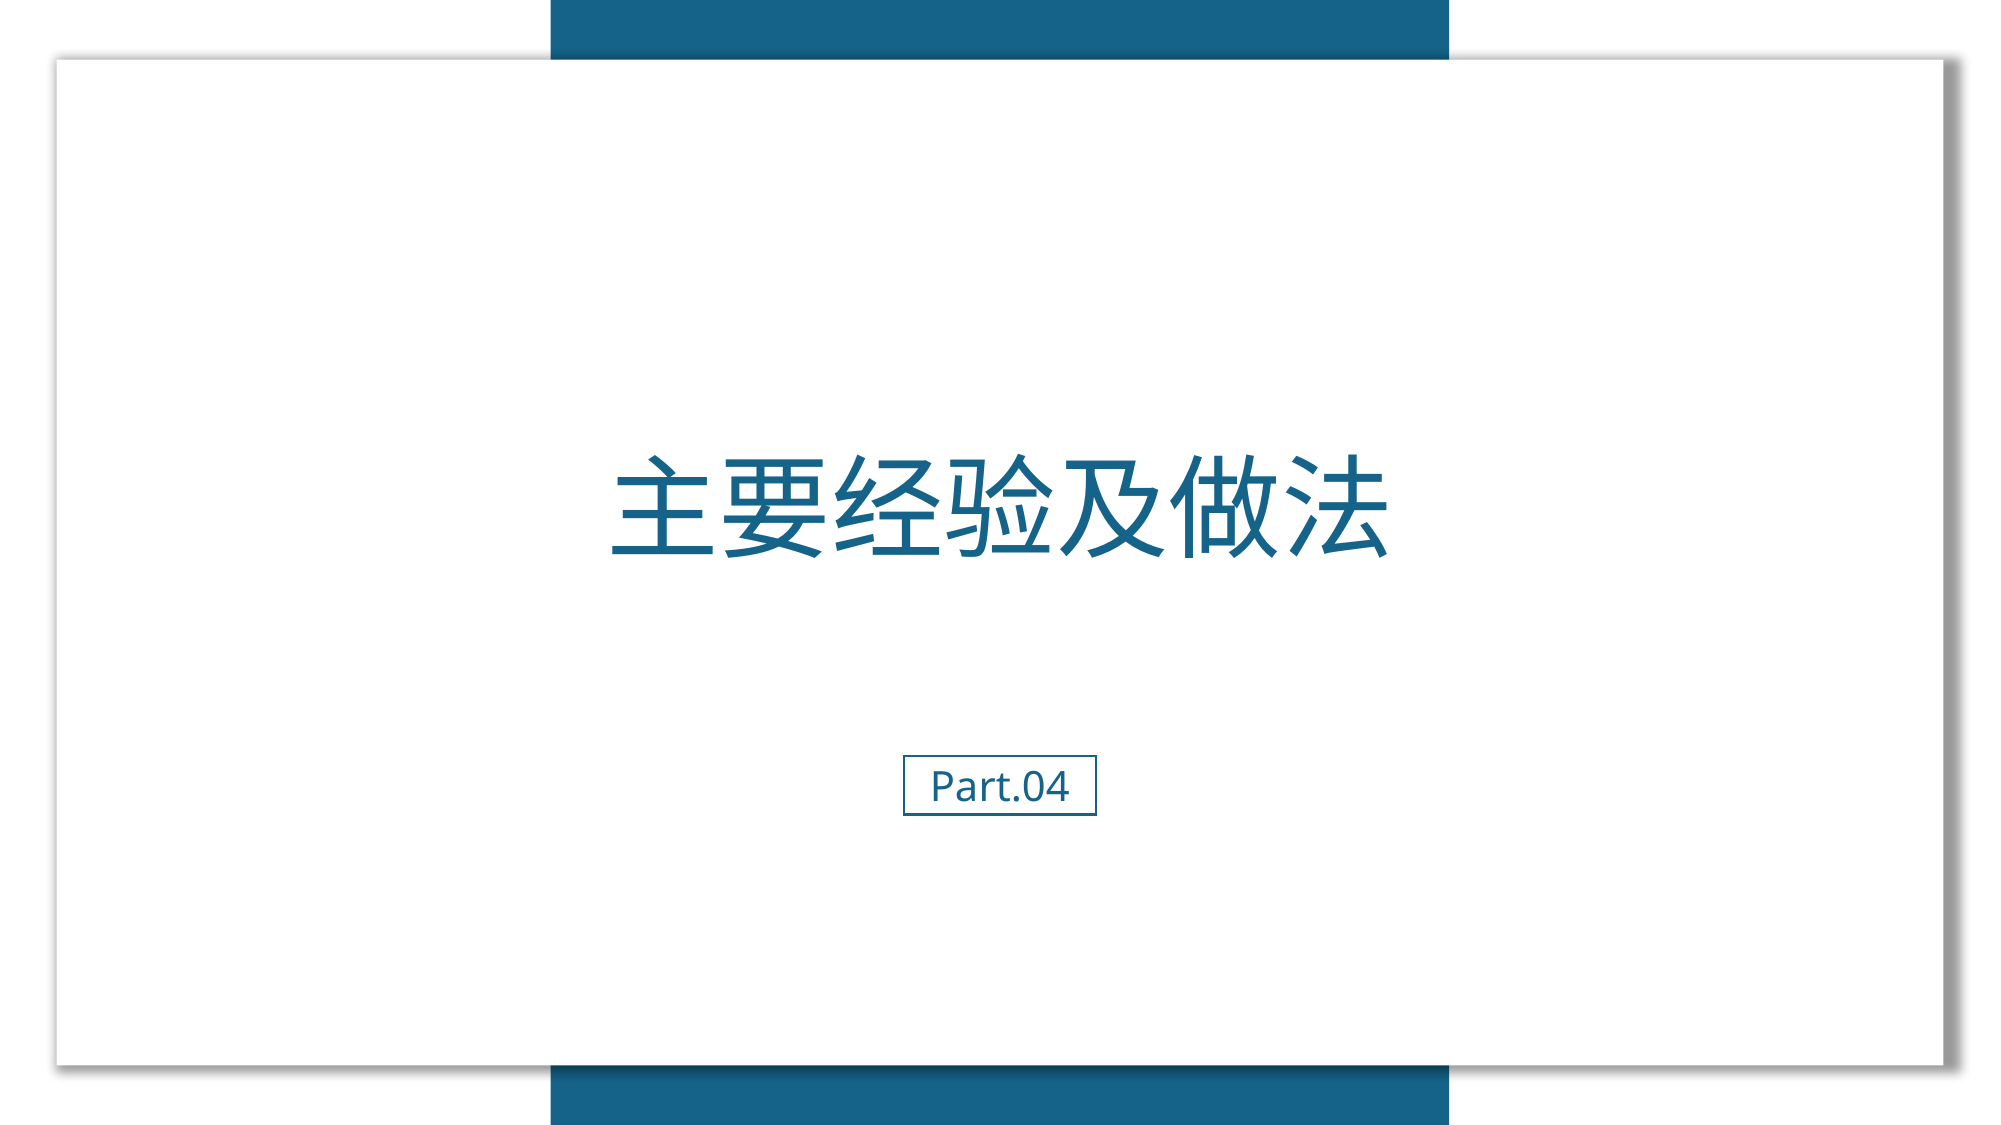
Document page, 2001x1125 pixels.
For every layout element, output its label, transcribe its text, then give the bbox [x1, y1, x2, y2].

text_box Part.04 [899, 752, 1101, 818]
text_box 主要经验及做法 [591, 429, 1409, 580]
